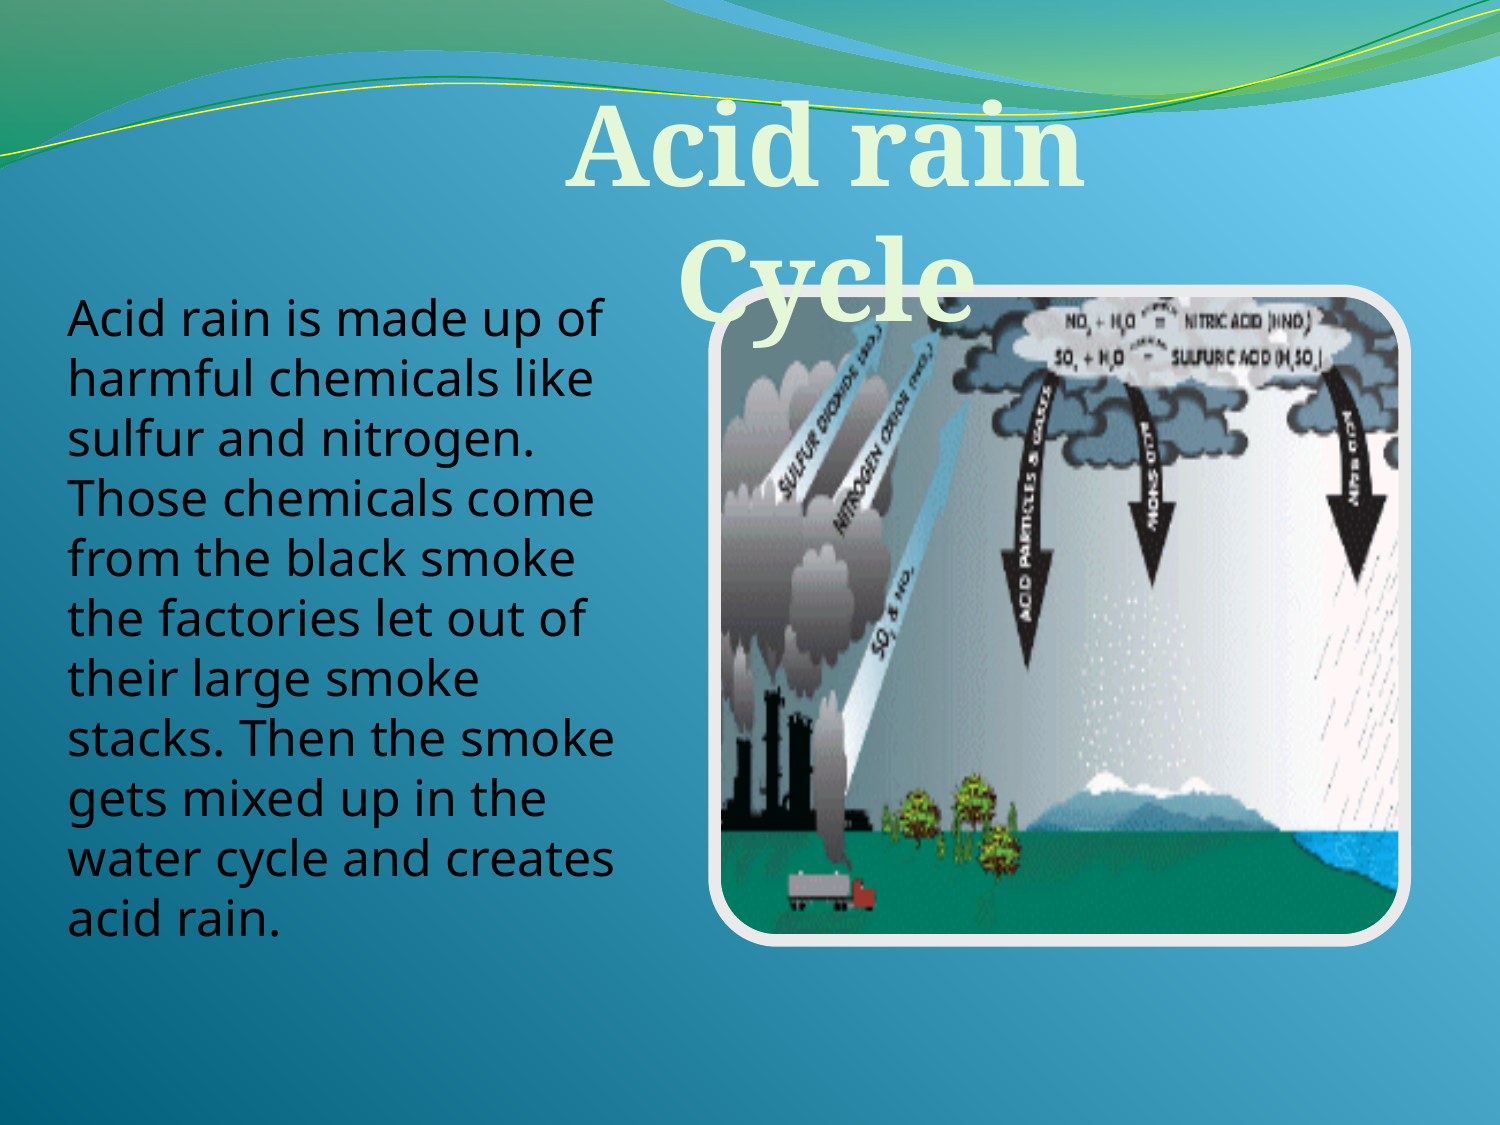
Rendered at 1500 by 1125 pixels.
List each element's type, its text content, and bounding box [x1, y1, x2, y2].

text_box Acid rain Cycle [407, 66, 1247, 352]
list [714, 290, 1405, 941]
text_box Acid rain is made up of harmful chemicals like sulfur and nitrogen. Those chemicals come from the black smoke the factories let out of their large smoke stacks. Then the smoke gets mixed up in the water cycle and creates acid rain. [53, 278, 632, 954]
